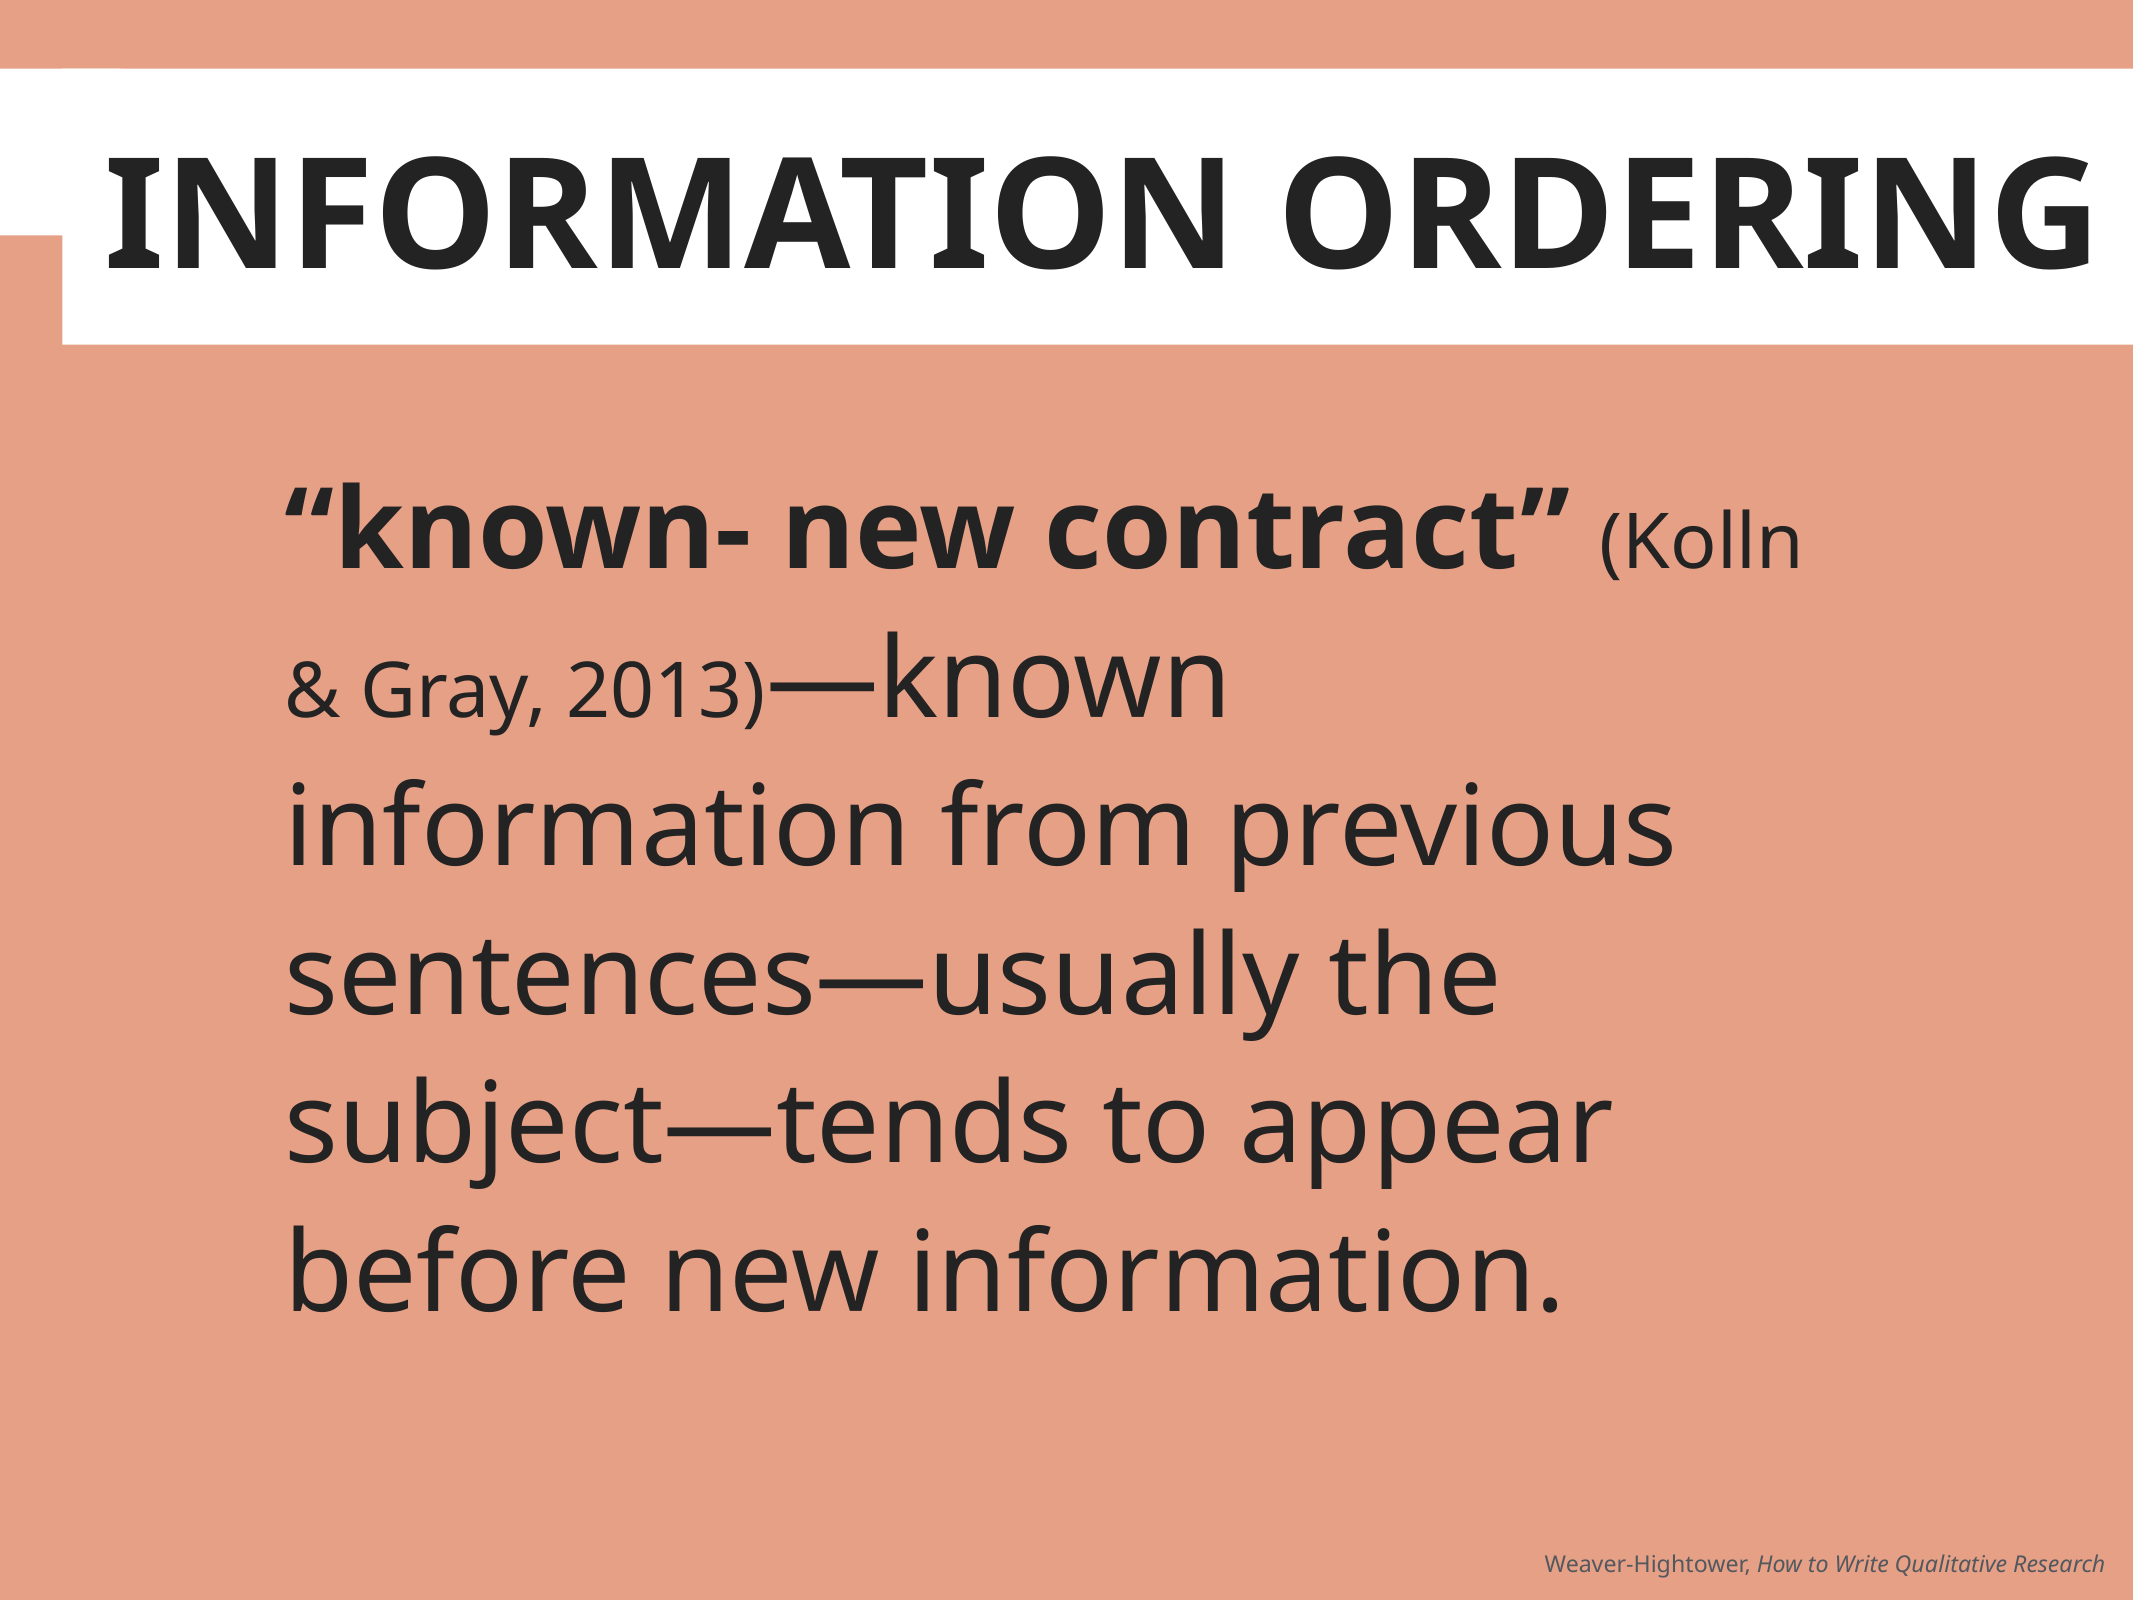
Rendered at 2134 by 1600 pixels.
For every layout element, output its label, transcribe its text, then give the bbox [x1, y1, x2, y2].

title Information ordering [61, 68, 2134, 346]
list “known- new contract” (Kolln & Gray, 2013)—known information from previous sentences—usually the subject—tends to appear before new information. [282, 441, 1851, 1477]
